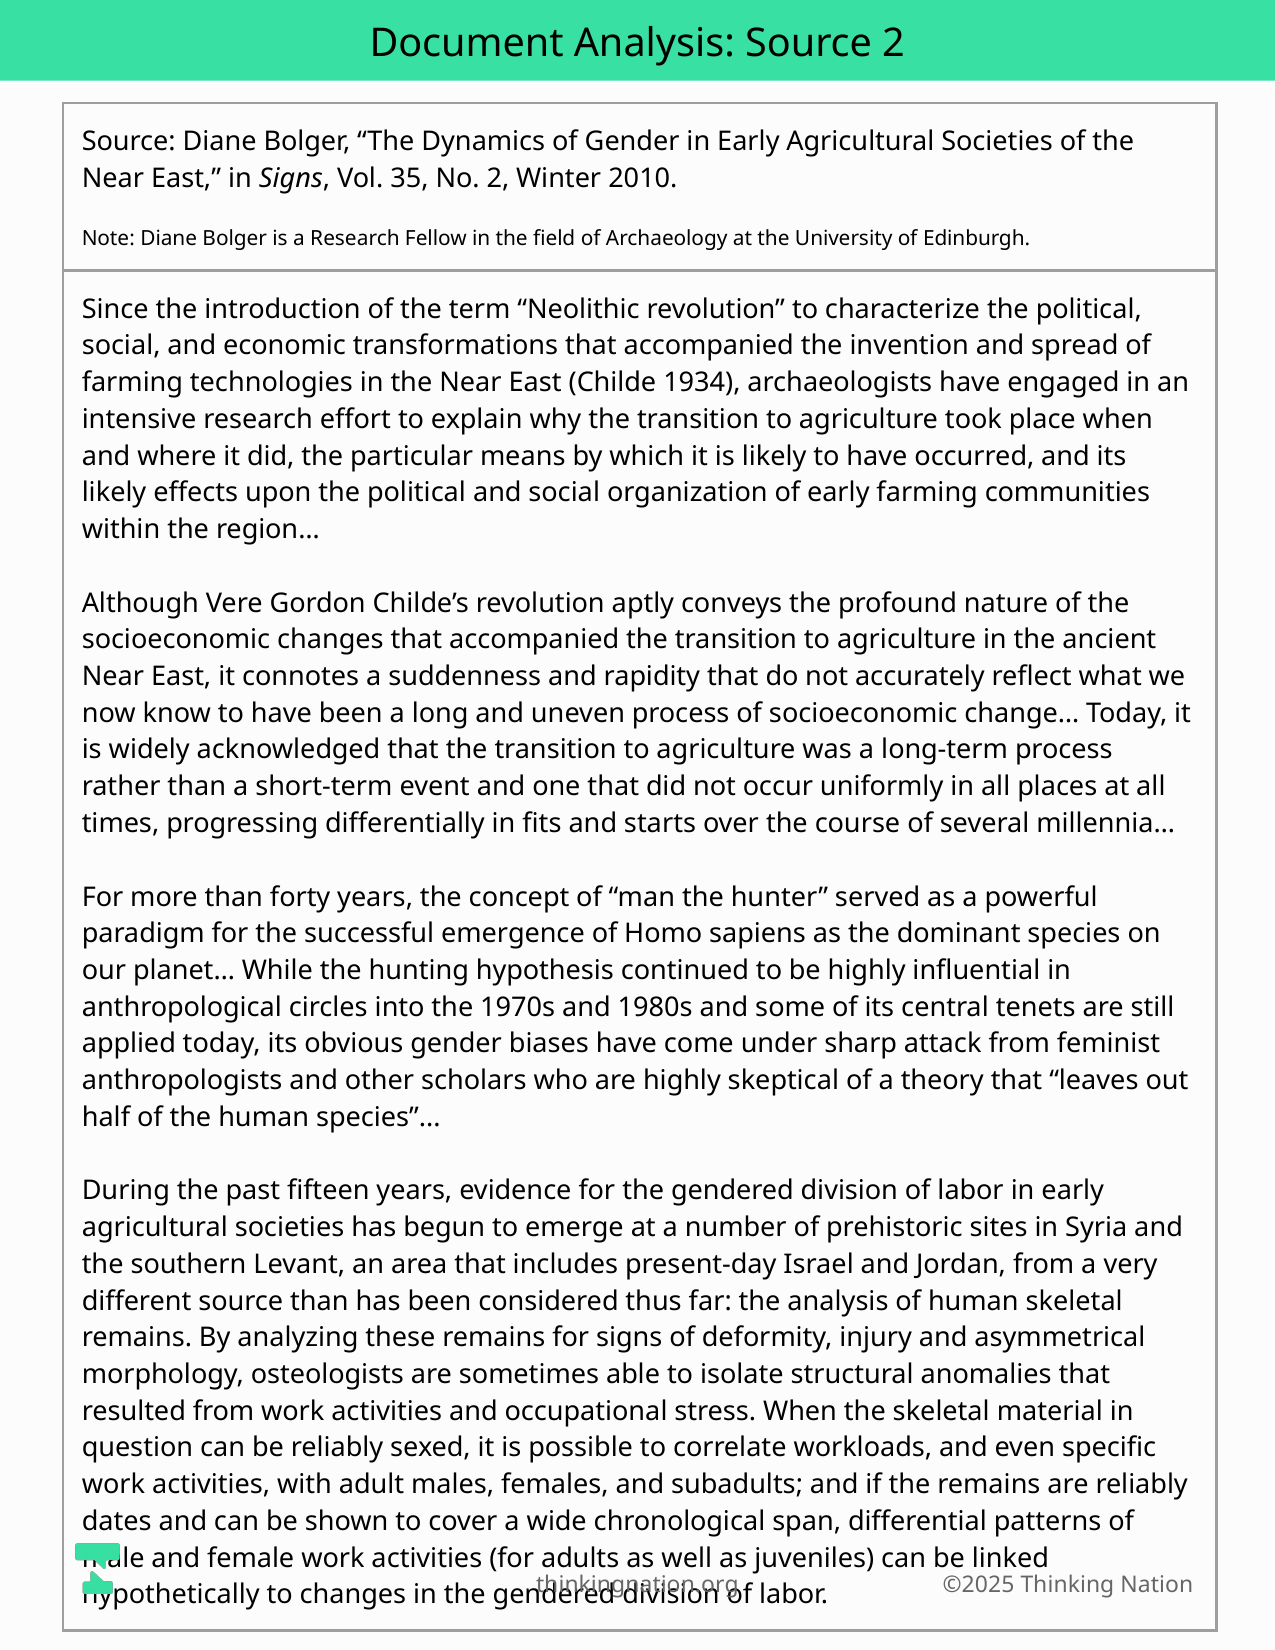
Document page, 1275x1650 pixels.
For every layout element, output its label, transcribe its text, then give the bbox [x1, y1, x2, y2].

text_box ©2025 Thinking Nation [907, 1553, 1210, 1605]
text_box Document Analysis: Source 2 [0, 0, 1275, 81]
table_cell Since the introduction of the term “Neolithic revolution” to characterize the political, social, and economic transformations that accompanied the invention and spread of farming technologies in the Near East (Childe 1934), archaeologists have engaged in an intensive research effort to explain why the transition to agriculture took place when and where it did, the particular means by which it is likely to have occurred, and its likely effects upon the political and social organization of early farming communities within the region… Although Vere Gordon Childe’s revolution aptly conveys the profound nature of the socioeconomic changes that accompanied the transition to agriculture in the ancient Near East, it connotes a suddenness and rapidity that do not accurately reflect what we now know to have been a long and uneven process of socioeconomic change… Today, it is widely acknowledged that the transition to agriculture was a long-term process rather than a short-term event and one that did not occur uniformly in all places at all times, progressing differentially in fits and starts over the course of several millennia… For more than forty years, the concept of “man the hunter” served as a powerful paradigm for the successful emergence of Homo sapiens as the dominant species on our planet… While the hunting hypothesis continued to be highly influential in anthropological circles into the 1970s and 1980s and some of its central tenets are still applied today, its obvious gender biases have come under sharp attack from feminist anthropologists and other scholars who are highly skeptical of a theory that “leaves out half of the human species”... During the past fifteen years, evidence for the gendered division of labor in early agricultural societies has begun to emerge at a number of prehistoric sites in Syria and the southern Levant, an area that includes present-day Israel and Jordan, from a very different source than has been considered thus far: the analysis of human skeletal remains. By analyzing these remains for signs of deformity, injury and asymmetrical morphology, osteologists are sometimes able to isolate structural anomalies that resulted from work activities and occupational stress. When the skeletal material in question can be reliably sexed, it is possible to correlate workloads, and even specific work activities, with adult males, females, and subadults; and if the remains are reliably dates and can be shown to cover a wide chronological span, differential patterns of male and female work activities (for adults as well as juveniles) can be linked hypothetically to changes in the gendered division of labor. [64, 272, 1215, 1629]
table_header Source: Diane Bolger, “The Dynamics of Gender in Early Agricultural Societies of the Near East,” in Signs, Vol. 35, No. 2, Winter 2010. Note: Diane Bolger is a Research Fellow in the field of Archaeology at the University of Edinburgh. [64, 104, 1215, 269]
text_box thinkingnation.org [486, 1553, 789, 1605]
picture [62, 1533, 133, 1604]
